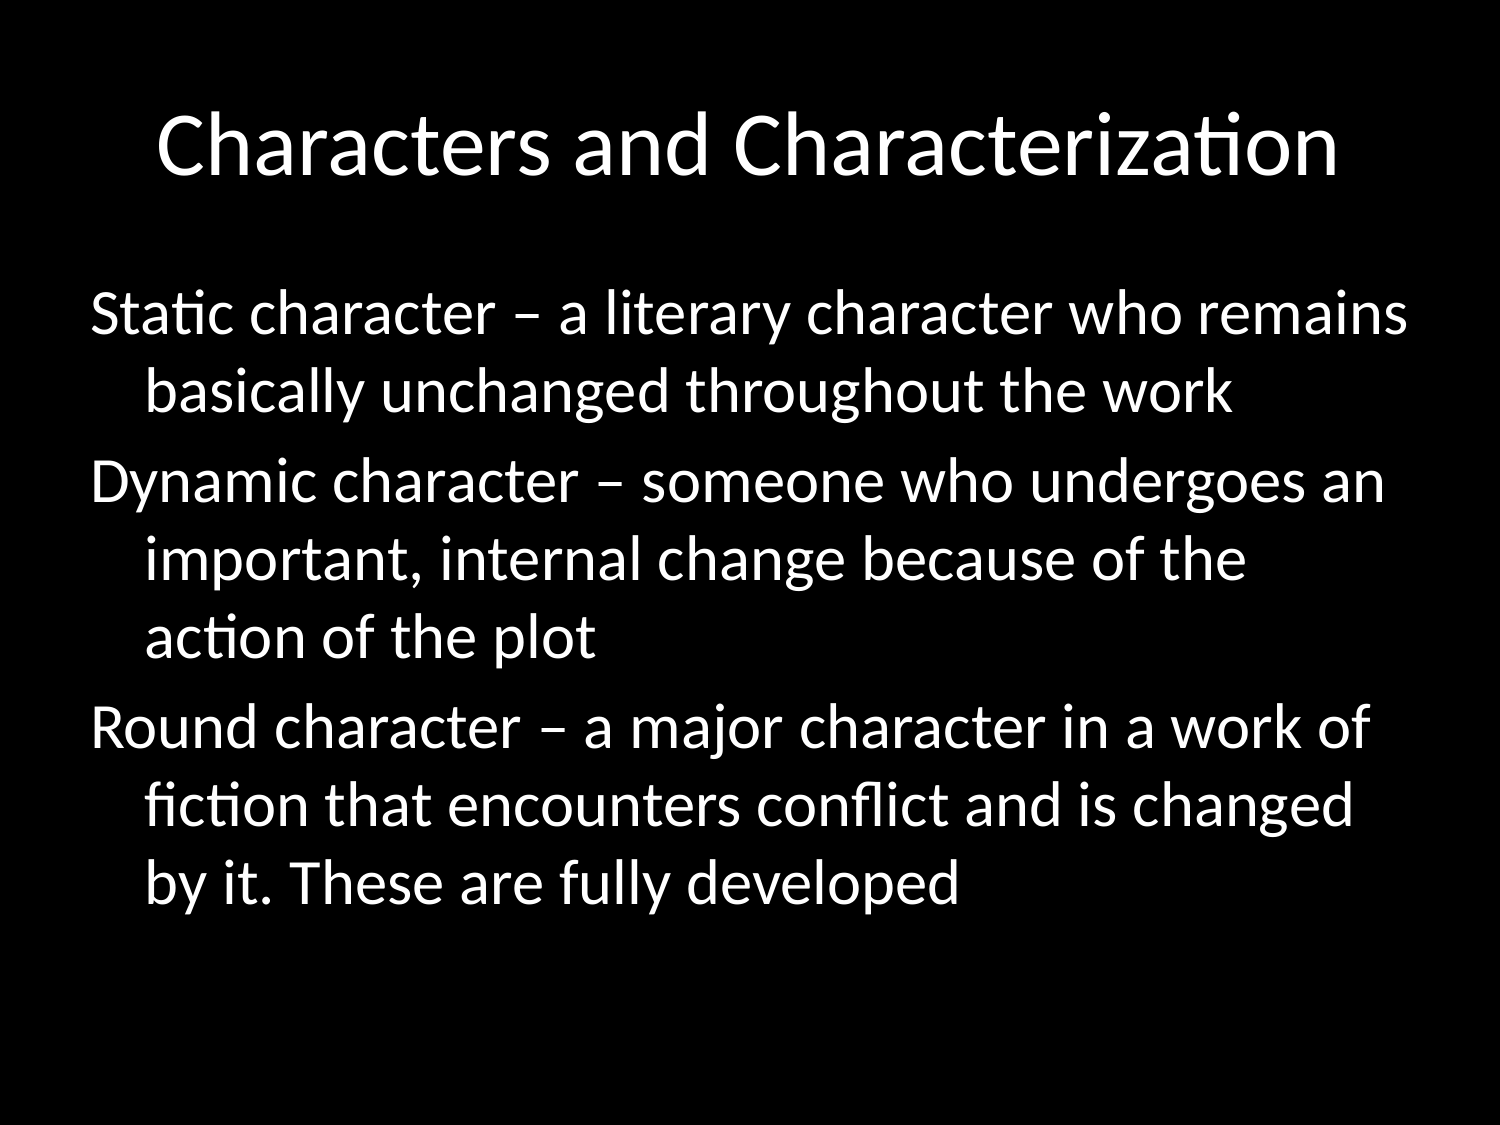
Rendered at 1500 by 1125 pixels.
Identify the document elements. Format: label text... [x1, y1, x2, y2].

title Characters and Characterization [75, 45, 1425, 233]
list Static character – a literary character who remains basically unchanged throughout the work Dynamic character – someone who undergoes an important, internal change because of the action of the plot Round character – a major character in a work of fiction that encounters conflict and is changed by it. These are fully developed [75, 262, 1425, 1005]
